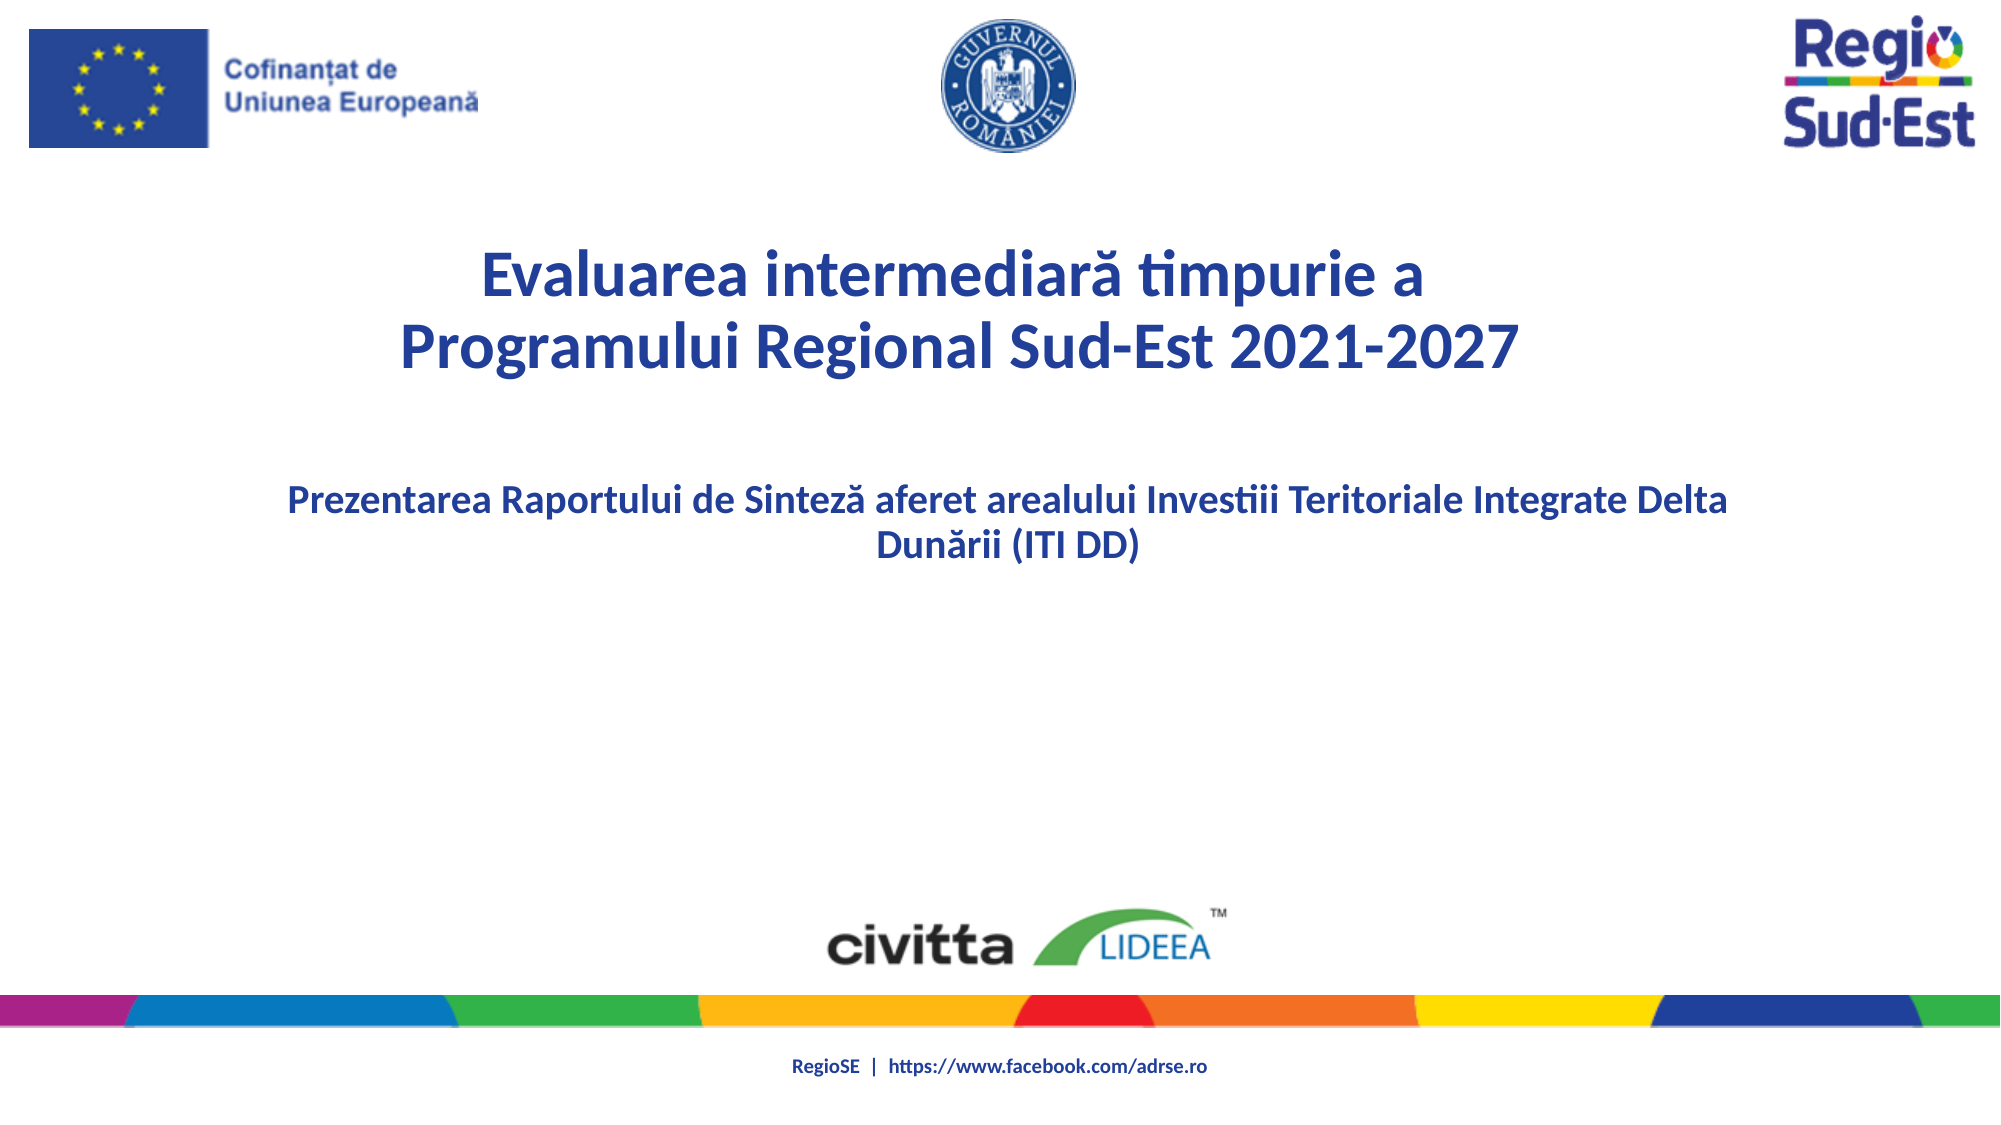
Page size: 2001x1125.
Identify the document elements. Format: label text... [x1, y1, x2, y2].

title Evaluarea intermediară timpurie a Programului Regional Sud-Est 2021-2027 [211, 240, 1711, 390]
picture [941, 19, 1076, 153]
text_box RegioSE | https://www.facebook.com/adrse.ro [776, 1029, 1223, 1085]
subtitle Prezentarea Raportului de Sinteză aferet arealului Investiii Teritoriale Integrate Delta Dunării (ITI DD) [258, 470, 1759, 577]
picture [0, 995, 2000, 1029]
picture [1759, 0, 2000, 220]
picture [28, 28, 478, 148]
picture [821, 895, 1234, 982]
